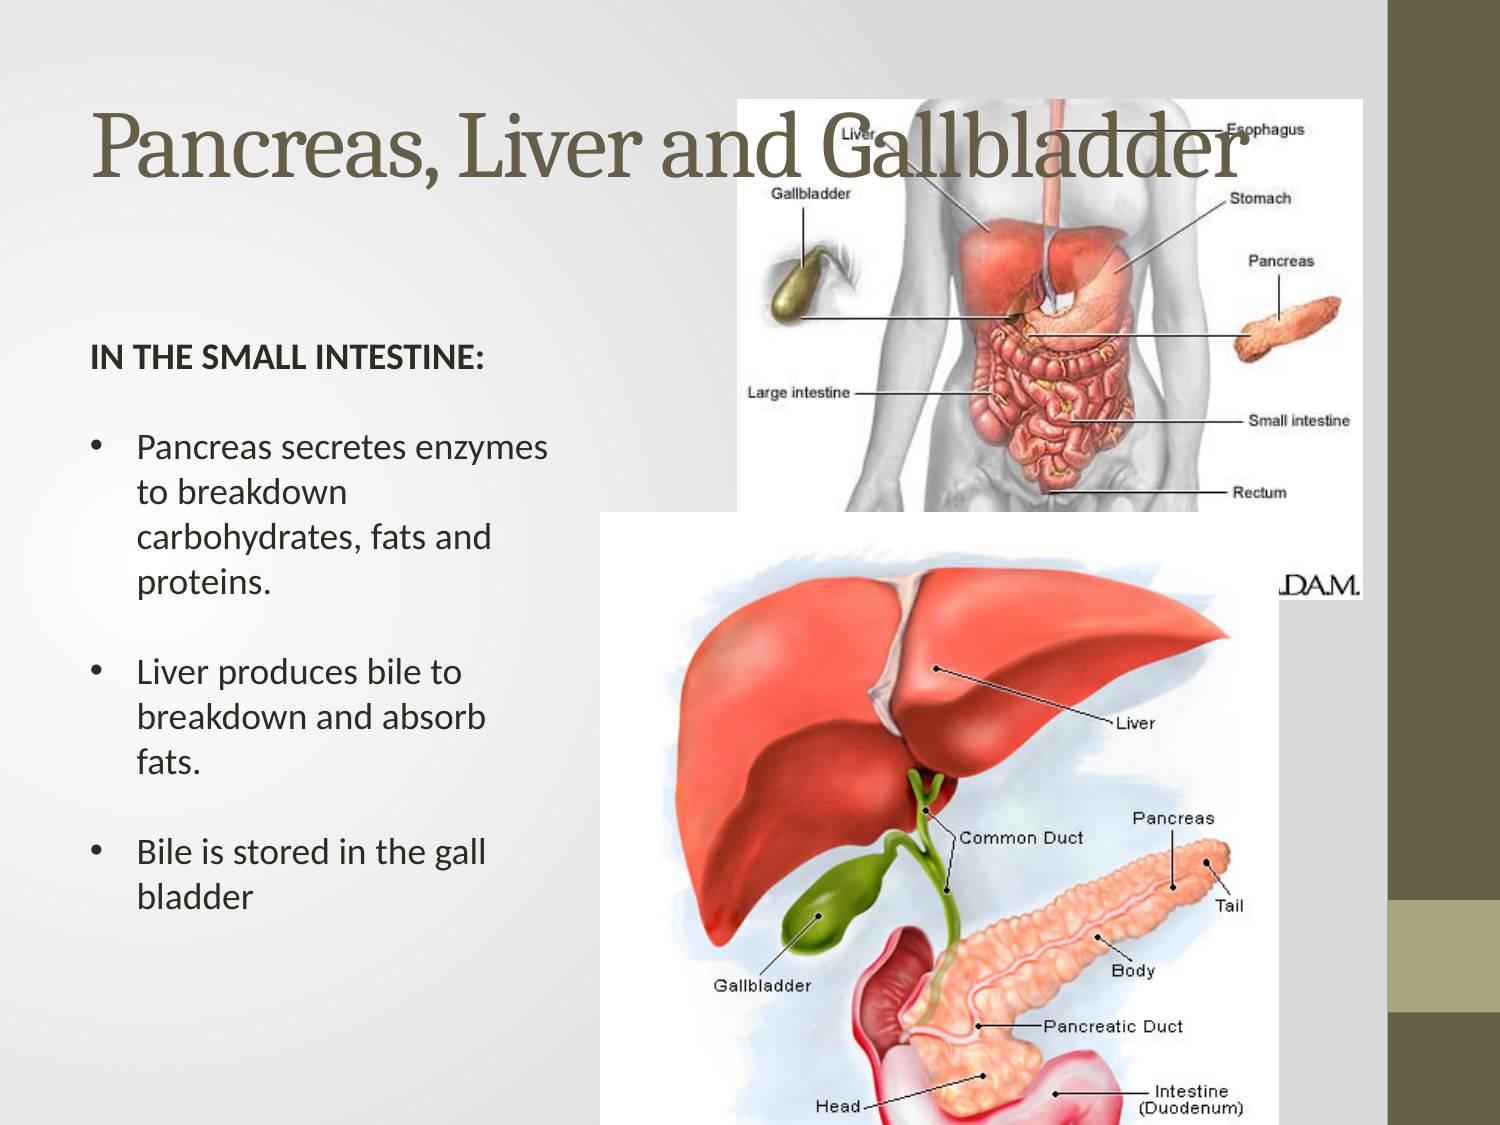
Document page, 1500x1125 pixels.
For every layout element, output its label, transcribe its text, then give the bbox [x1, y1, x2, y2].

title Pancreas, Liver and Gallbladder [75, 45, 1325, 233]
text_box IN THE SMALL INTESTINE: Pancreas secretes enzymes to breakdown carbohydrates, fats and proteins. Liver produces bile to breakdown and absorb fats. Bile is stored in the gall bladder [75, 324, 575, 970]
picture [599, 99, 1363, 1125]
